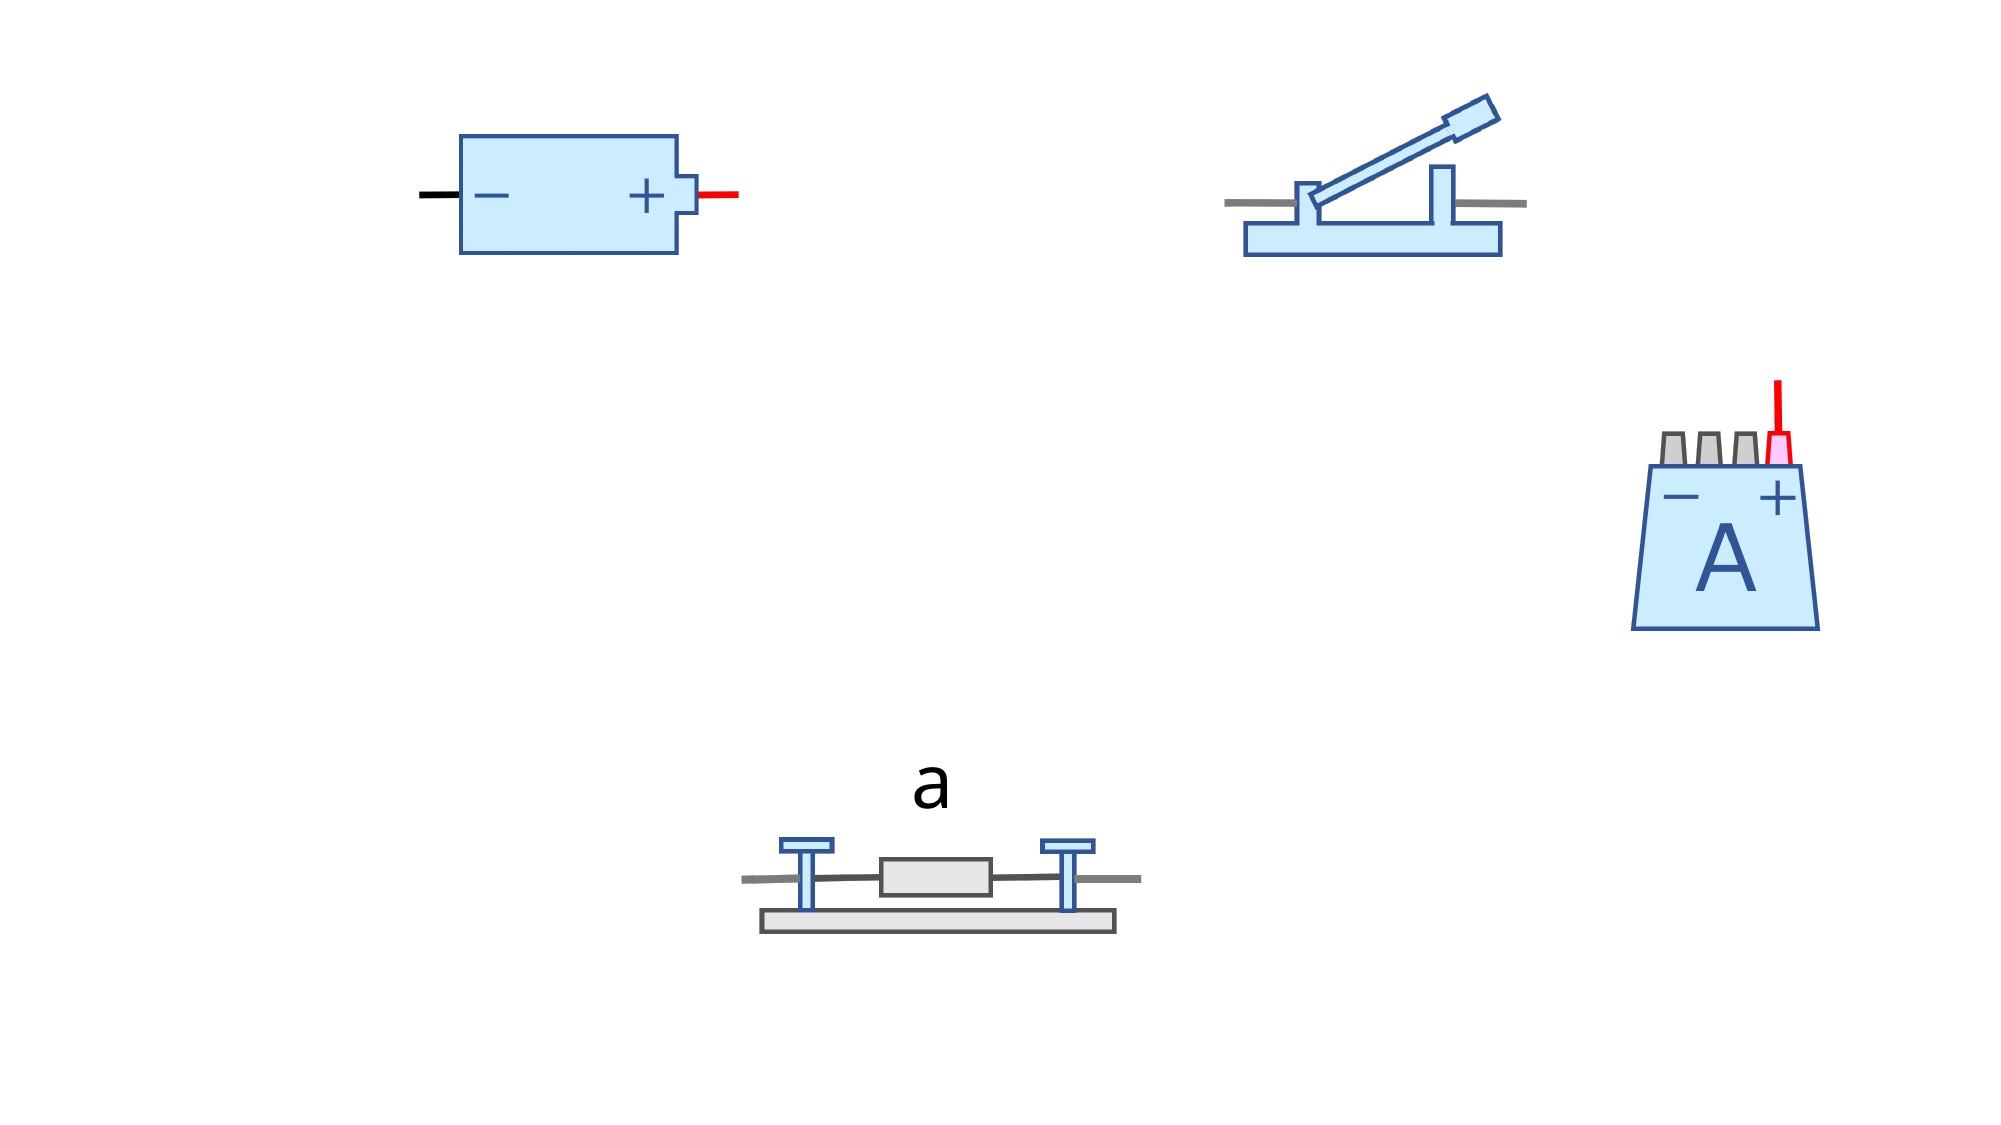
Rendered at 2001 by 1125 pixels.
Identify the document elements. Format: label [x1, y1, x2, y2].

picture [1618, 375, 1841, 680]
picture [1223, 91, 1531, 258]
text_box [740, 747, 1145, 934]
picture [418, 134, 742, 268]
